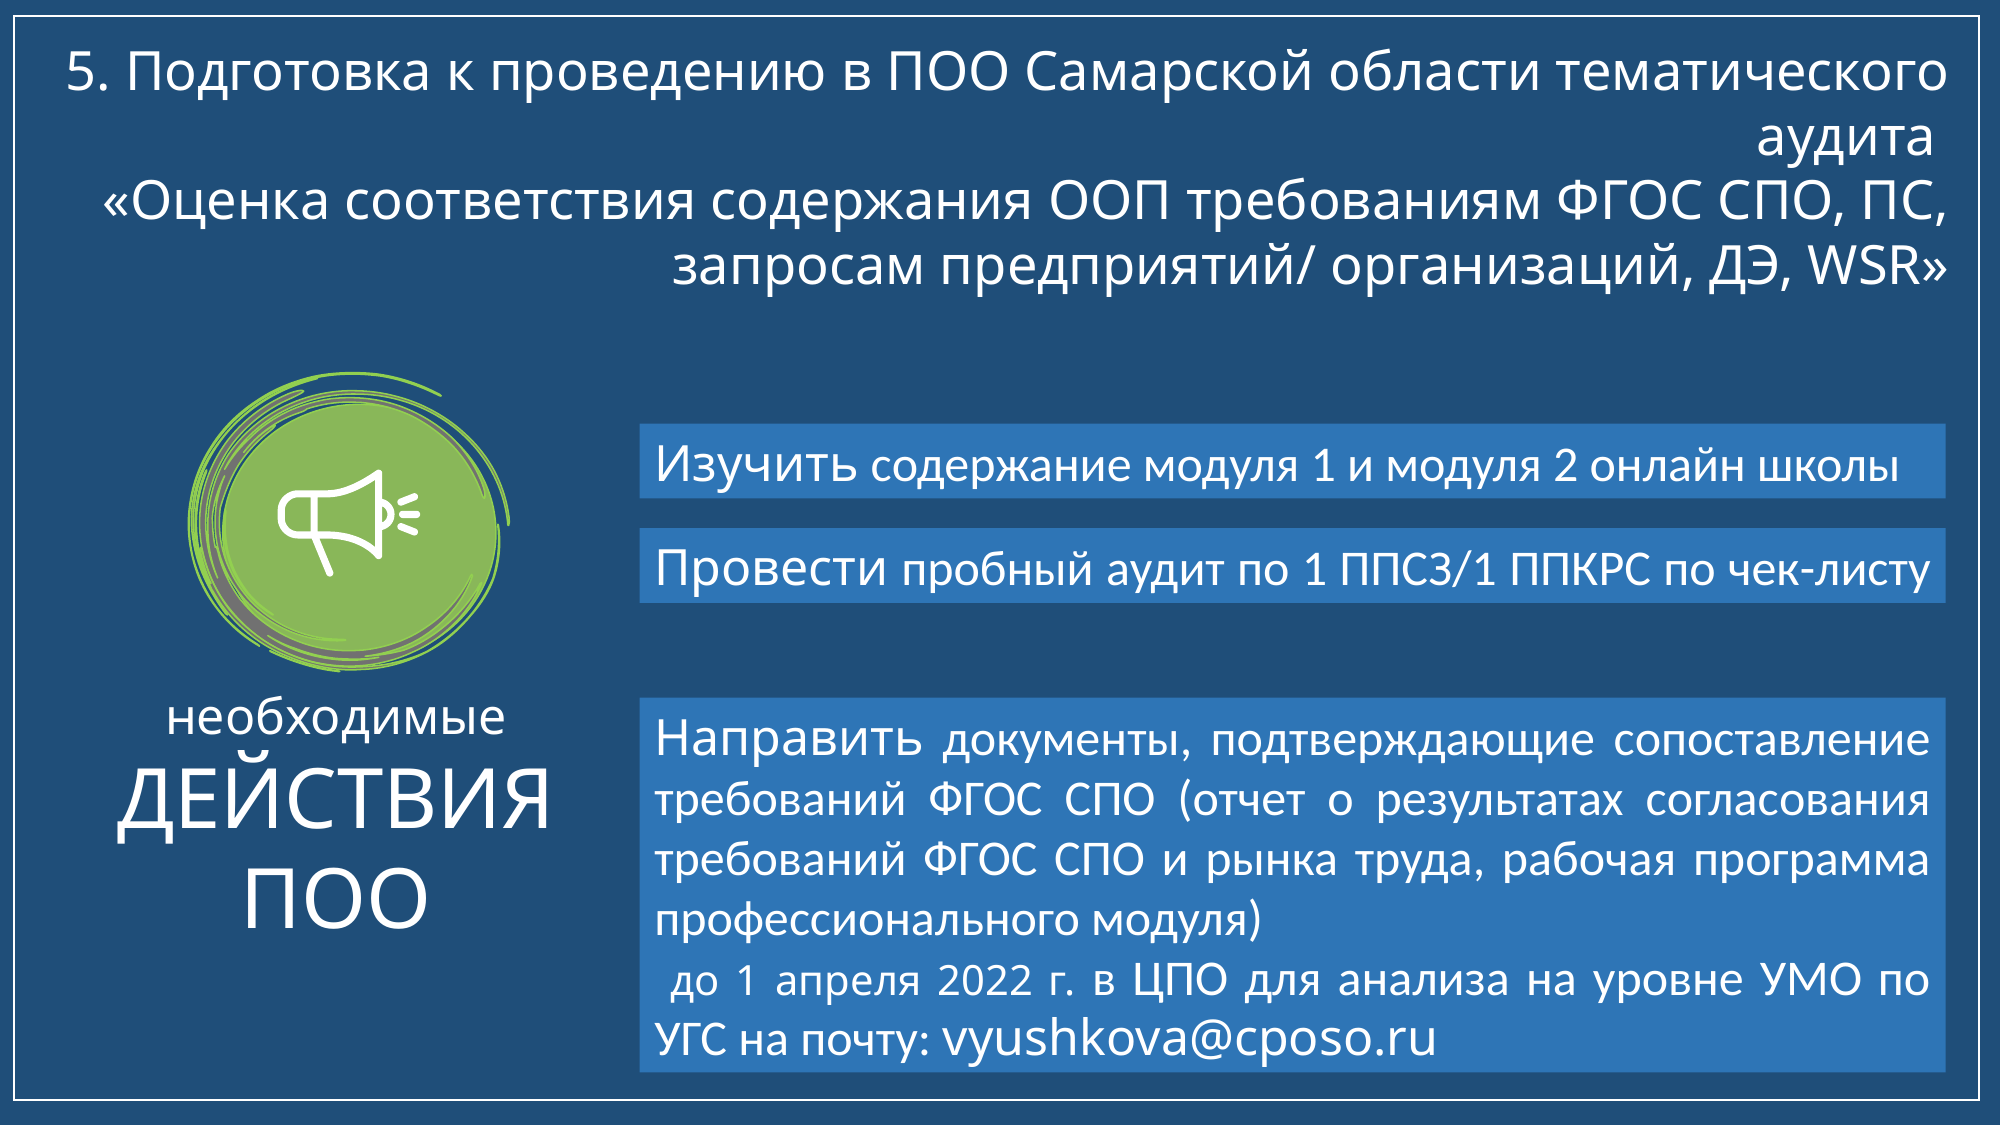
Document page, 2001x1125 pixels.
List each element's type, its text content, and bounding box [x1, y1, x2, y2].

text_box Изучить содержание модуля 1 и модуля 2 онлайн школы [639, 423, 1946, 499]
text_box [186, 372, 510, 672]
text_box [277, 469, 421, 577]
text_box Направить документы, подтверждающие сопоставление требований ФГОС СПО (отчет о результатах согласования требований ФГОС СПО и рынка труда, рабочая программа профессионального модуля) до 1 апреля 2022 г. в ЦПО для анализа на уровне УМО по УГС на почту: vyushkova@cposo.ru [639, 697, 1946, 1073]
text_box необходимые ДЕЙСТВИЯ ПОО [102, 677, 570, 953]
text_box [13, 15, 1980, 1101]
text_box Провести пробный аудит по 1 ППСЗ/1 ППКРС по чек-листу [639, 528, 1946, 603]
